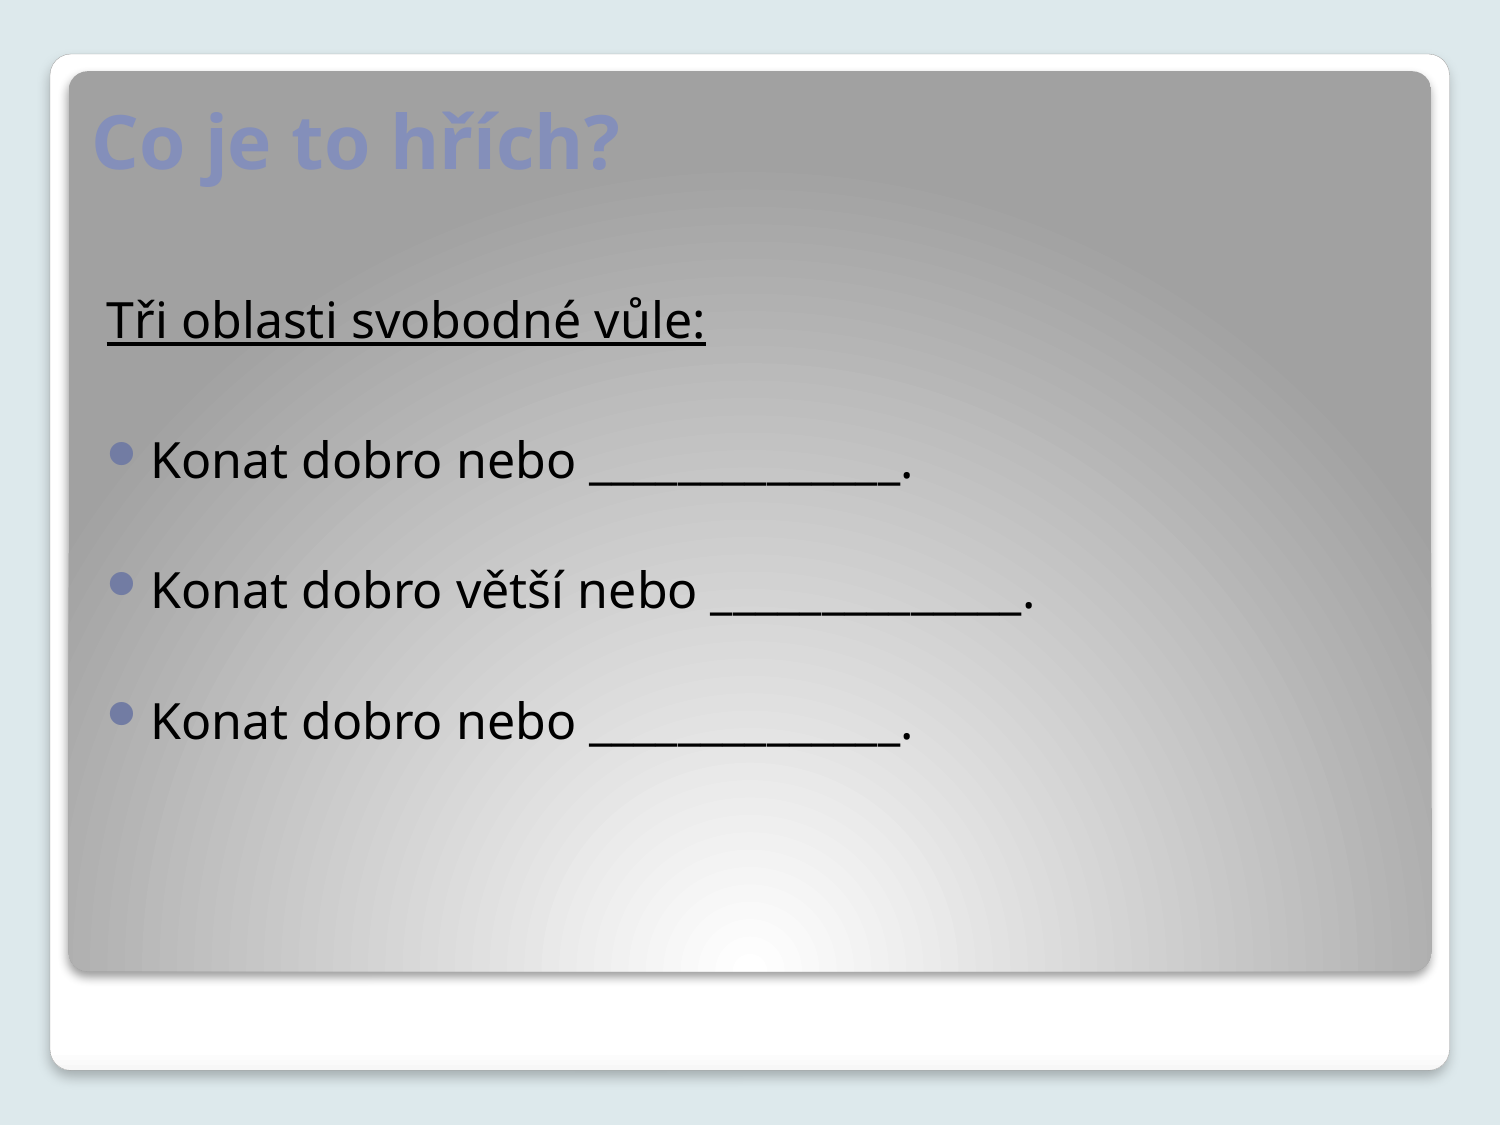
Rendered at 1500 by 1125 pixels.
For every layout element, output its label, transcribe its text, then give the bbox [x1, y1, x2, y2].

list Tři oblasti svobodné vůle: Konat dobro nebo ______________. Konat dobro větší nebo ______________. Konat dobro nebo ______________. [76, 208, 1420, 1025]
title Co je to hřích? [76, 66, 1420, 192]
